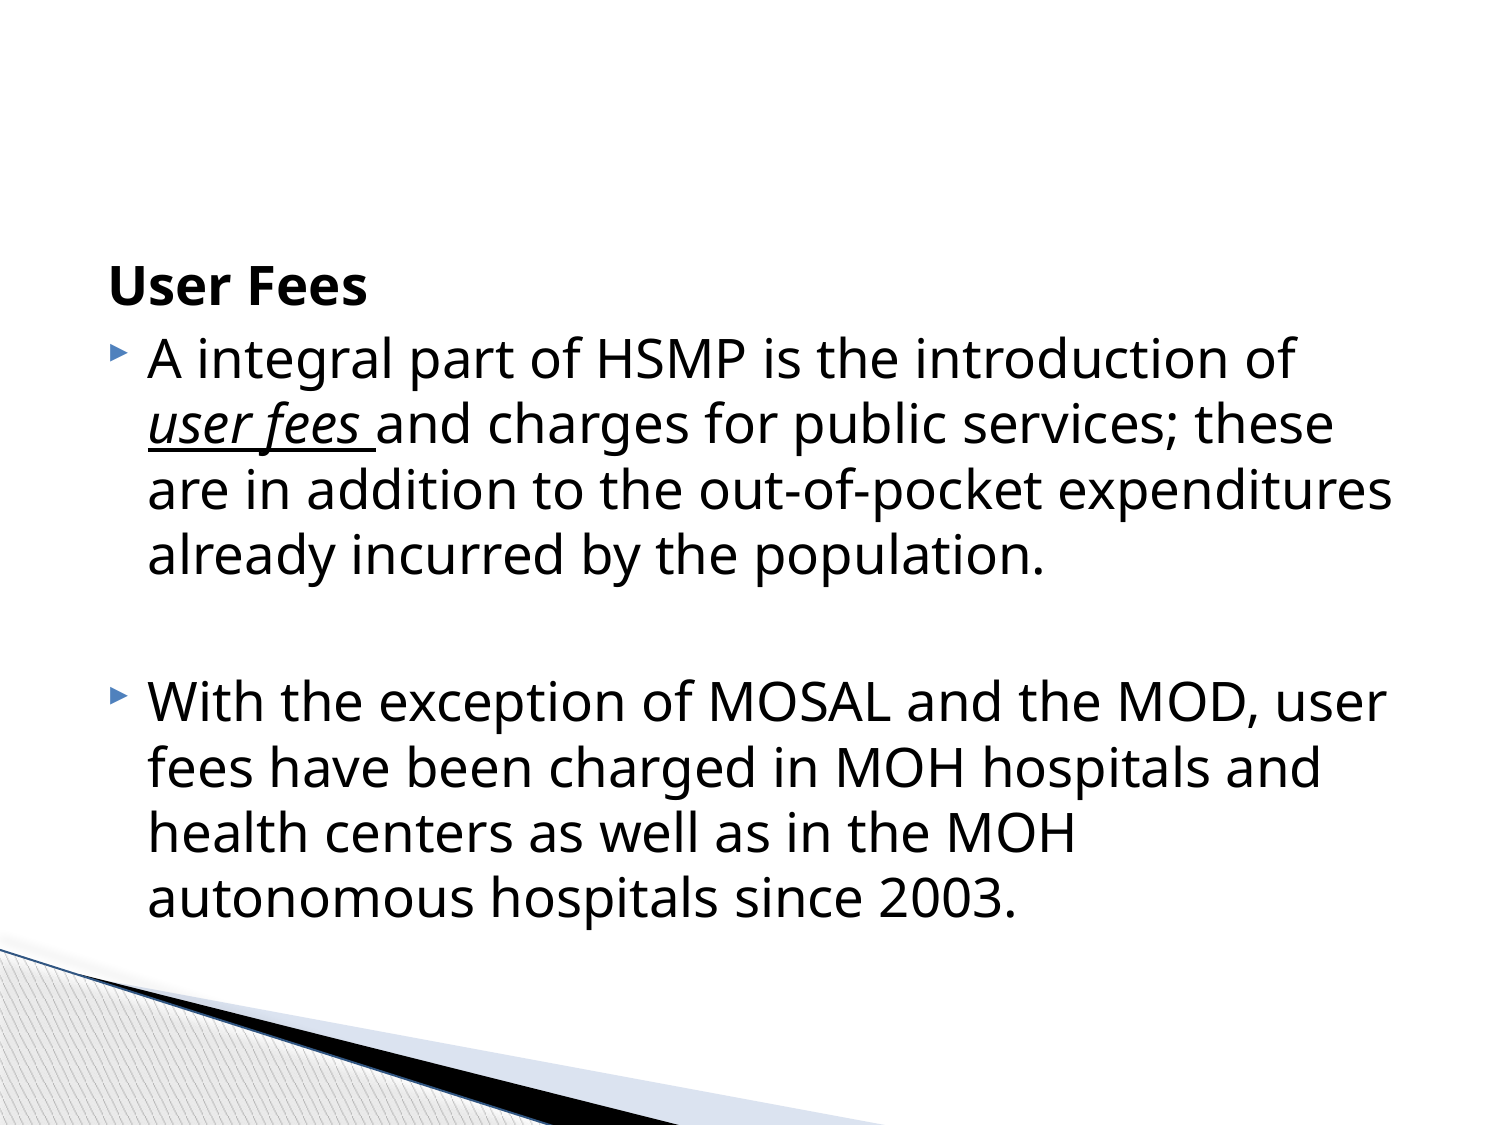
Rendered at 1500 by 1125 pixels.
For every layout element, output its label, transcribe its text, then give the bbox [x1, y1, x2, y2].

list User Fees A integral part of HSMP is the introduction of user fees and charges for public services; these are in addition to the out-of-pocket expenditures already incurred by the population. With the exception of MOSAL and the MOD, user fees have been charged in MOH hospitals and health centers as well as in the MOH autonomous hospitals since 2003. [75, 243, 1425, 986]
